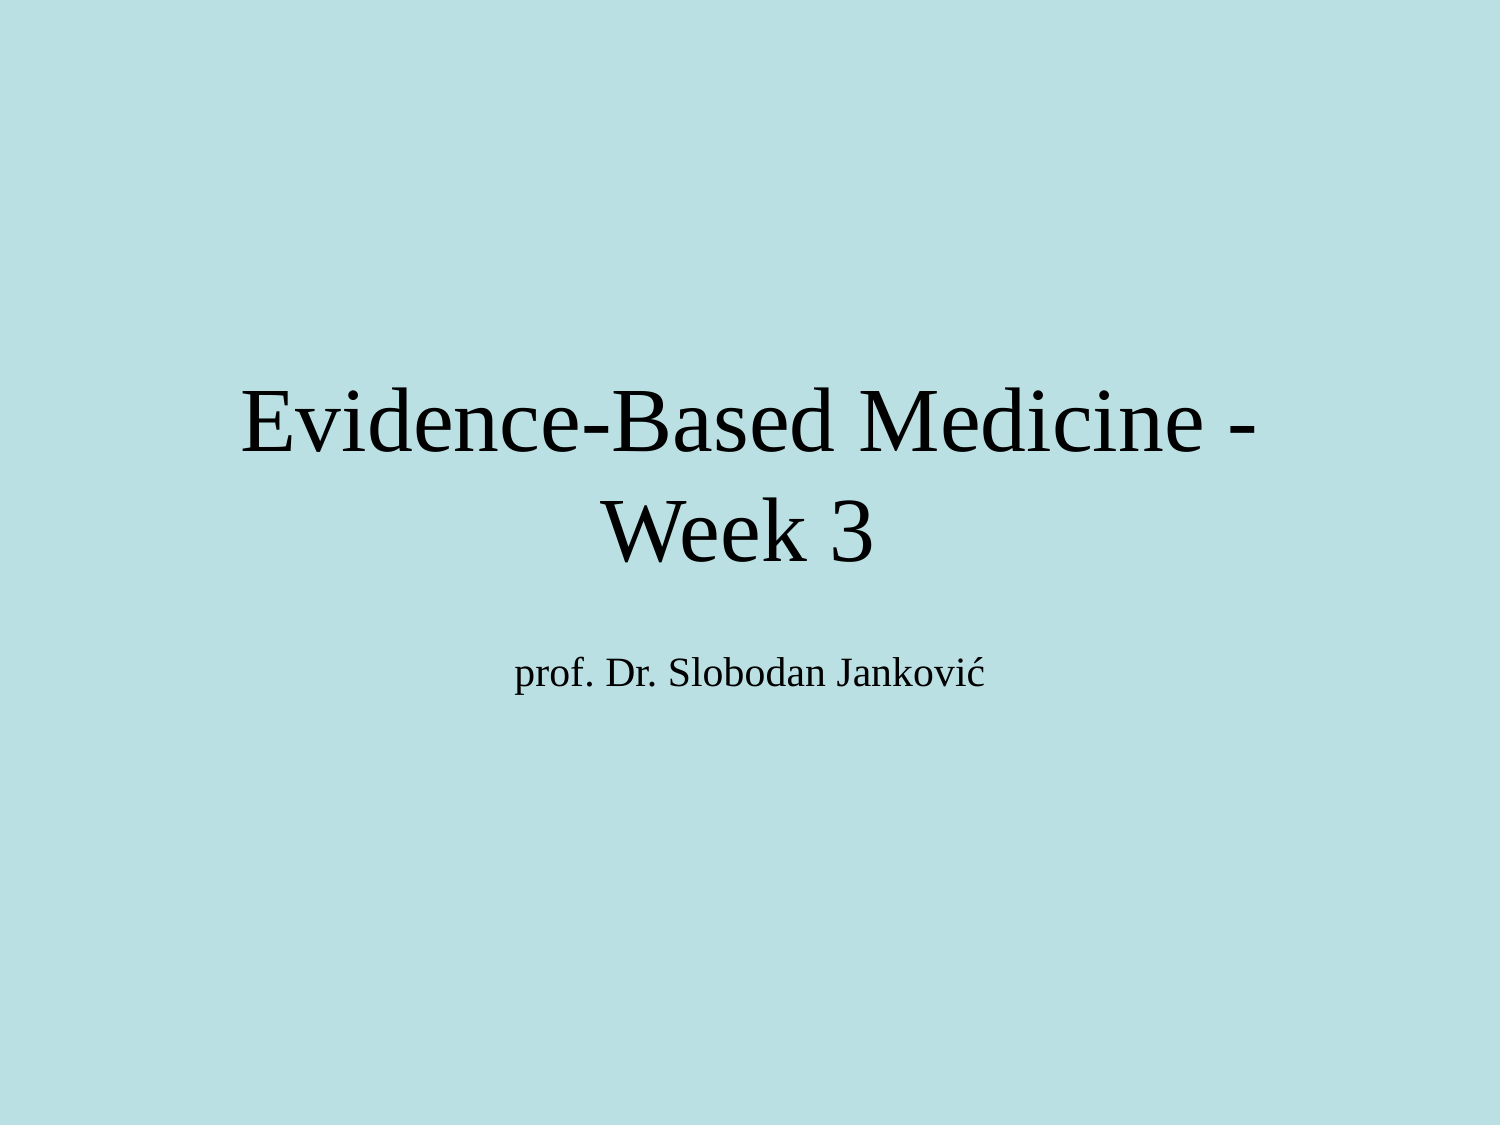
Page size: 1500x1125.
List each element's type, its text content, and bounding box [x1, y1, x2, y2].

subtitle prof. Dr. Slobodan Janković [225, 637, 1275, 925]
title Evidence-Based Medicine - Week 3 [112, 349, 1388, 591]
